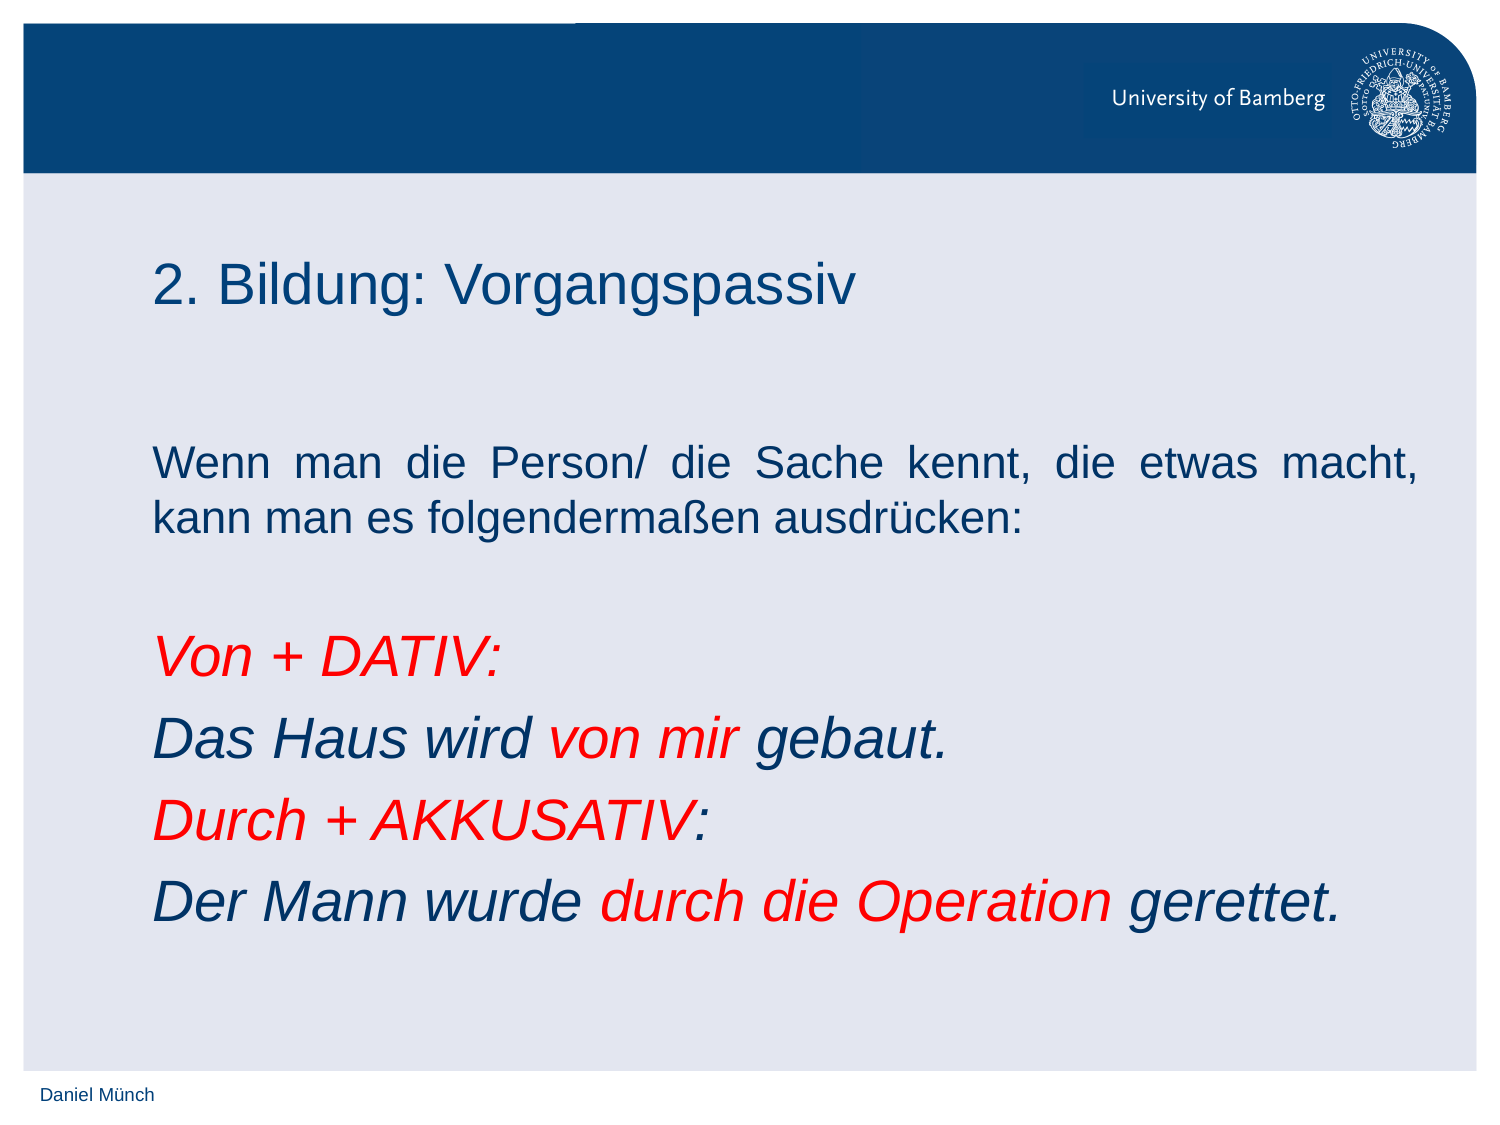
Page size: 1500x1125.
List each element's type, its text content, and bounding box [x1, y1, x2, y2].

title 2. Bildung: Vorgangspassiv [137, 187, 1363, 375]
picture [0, 0, 1500, 1125]
list Wenn man die Person/ die Sache kennt, die etwas macht, kann man es folgendermaßen ausdrücken: Von + DATIV: Das Haus wird von mir gebaut. Durch + AKKUSATIV: Der Mann wurde durch die Operation gerettet. [137, 425, 1436, 1008]
